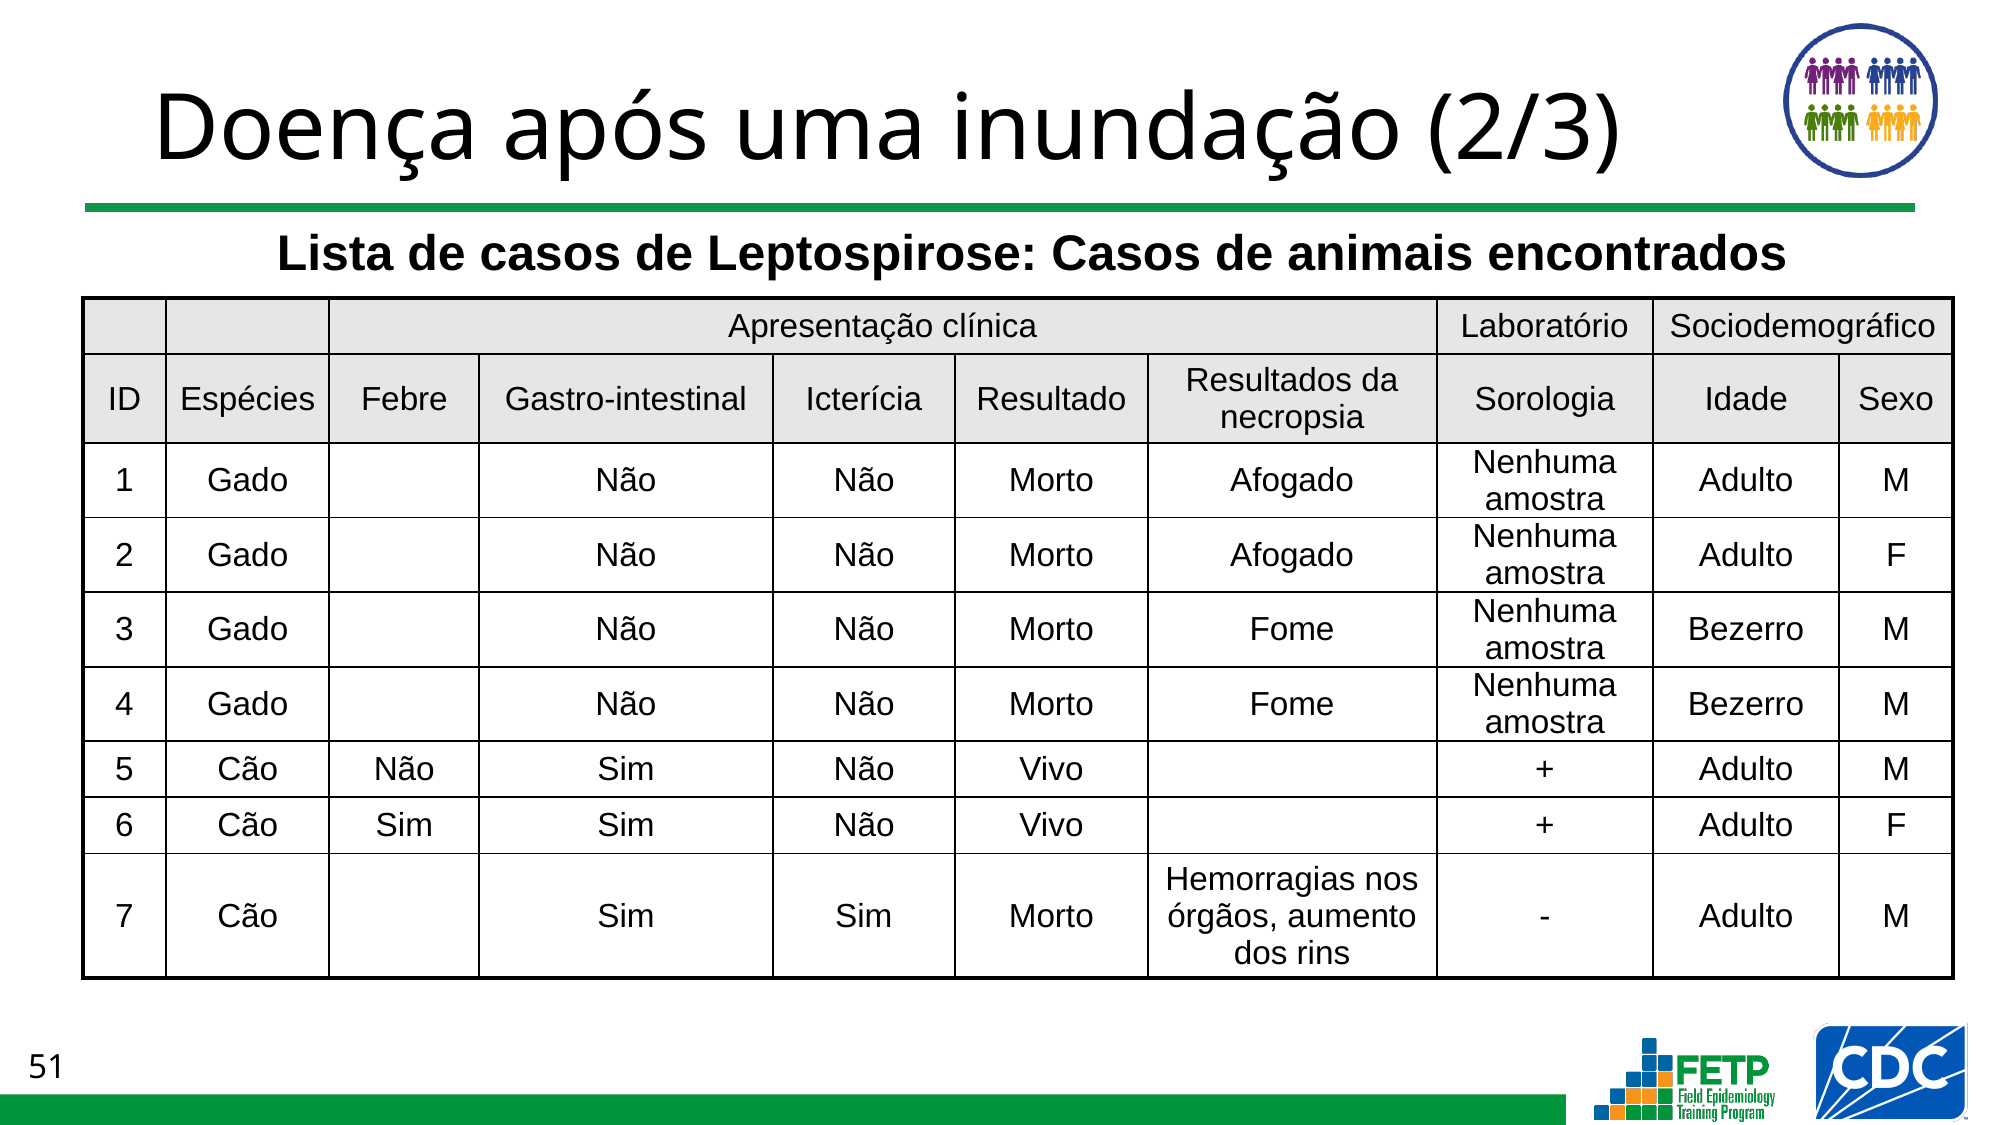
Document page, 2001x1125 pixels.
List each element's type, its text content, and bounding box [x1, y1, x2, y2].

table_cell [330, 444, 478, 517]
table_cell Cão [167, 798, 328, 853]
table_cell Nenhuma amostra [1438, 518, 1652, 591]
table_cell Adulto [1654, 444, 1838, 517]
table_cell Hemorragias nos órgãos, aumento dos rins [1149, 854, 1436, 976]
text_box Lista de casos de Leptospirose: Casos de animais encontrados [239, 212, 1840, 288]
table_cell 4 [85, 668, 165, 740]
table_cell Adulto [1654, 798, 1838, 853]
table_cell Gastro-intestinal [480, 355, 772, 442]
table_cell 7 [85, 854, 165, 976]
table_cell 6 [85, 798, 165, 853]
table_cell Sim [330, 798, 478, 853]
table_cell Febre [330, 355, 478, 442]
table_cell Cão [167, 854, 328, 976]
table_cell [330, 854, 478, 976]
table_cell Sorologia [1438, 355, 1652, 442]
table_header Laboratório [1438, 300, 1652, 353]
table_cell 1 [85, 444, 165, 517]
table_cell Nenhuma amostra [1438, 668, 1652, 740]
table_cell Não [480, 668, 772, 740]
table_header [85, 300, 165, 353]
picture [1594, 1038, 1775, 1122]
picture [1813, 1023, 1968, 1122]
table_cell Não [774, 518, 954, 591]
table_cell Não [774, 668, 954, 740]
table_cell [1149, 798, 1436, 853]
table_cell Gado [167, 668, 328, 740]
table_cell Gado [167, 518, 328, 591]
table_cell Espécies [167, 355, 328, 442]
table_cell Adulto [1654, 742, 1838, 796]
table_header Apresentação clínica [330, 300, 1436, 353]
table_cell M [1840, 593, 1951, 666]
table_cell Não [774, 798, 954, 853]
table_cell Não [774, 444, 954, 517]
table_cell M [1840, 854, 1951, 976]
table_cell Afogado [1149, 518, 1436, 591]
table_cell Fome [1149, 668, 1436, 740]
table_cell Morto [956, 518, 1147, 591]
table_cell Não [480, 518, 772, 591]
table_cell F [1840, 518, 1951, 591]
table_cell [330, 518, 478, 591]
table_cell [1149, 742, 1436, 796]
table_cell Afogado [1149, 444, 1436, 517]
table_cell Não [774, 742, 954, 796]
table_cell + [1438, 742, 1652, 796]
table_cell Idade [1654, 355, 1838, 442]
table_cell F [1840, 798, 1951, 853]
table_cell Morto [956, 668, 1147, 740]
table_cell Sexo [1840, 355, 1951, 442]
table_cell Gado [167, 593, 328, 666]
table_cell M [1840, 444, 1951, 517]
table_cell Morto [956, 444, 1147, 517]
table_cell Resultados da necropsia [1149, 355, 1436, 442]
table_cell ID [85, 355, 165, 442]
table_header [167, 300, 328, 353]
table_cell Vivo [956, 742, 1147, 796]
table_cell Sim [480, 798, 772, 853]
table_cell 5 [85, 742, 165, 796]
table_cell Morto [956, 854, 1147, 976]
table_cell + [1438, 798, 1652, 853]
table_cell Resultado [956, 355, 1147, 442]
table_cell Vivo [956, 798, 1147, 853]
table_cell Fome [1149, 593, 1436, 666]
table_header Sociodemográfico [1654, 300, 1951, 353]
table_cell Icterícia [774, 355, 954, 442]
table_cell Não [774, 593, 954, 666]
table_cell Bezerro [1654, 668, 1838, 740]
table_cell 2 [85, 518, 165, 591]
title Doença após uma inundação (2/3) [137, 73, 1738, 205]
table_cell Adulto [1654, 518, 1838, 591]
table_cell Morto [956, 593, 1147, 666]
table_cell Nenhuma amostra [1438, 593, 1652, 666]
table_cell Não [480, 444, 772, 517]
table_cell - [1438, 854, 1652, 976]
table_cell Sim [480, 742, 772, 796]
table_cell Nenhuma amostra [1438, 444, 1652, 517]
table_cell Adulto [1654, 854, 1838, 976]
table_cell M [1840, 742, 1951, 796]
table_cell Sim [480, 854, 772, 976]
table_cell Não [330, 742, 478, 796]
table_cell Cão [167, 742, 328, 796]
table_cell Bezerro [1654, 593, 1838, 666]
table_cell Sim [774, 854, 954, 976]
table_cell [330, 593, 478, 666]
table_cell [330, 668, 478, 740]
table_cell 3 [85, 593, 165, 666]
picture [1783, 23, 1938, 178]
table_cell Não [480, 593, 772, 666]
table_cell Gado [167, 444, 328, 517]
table_cell M [1840, 668, 1951, 740]
